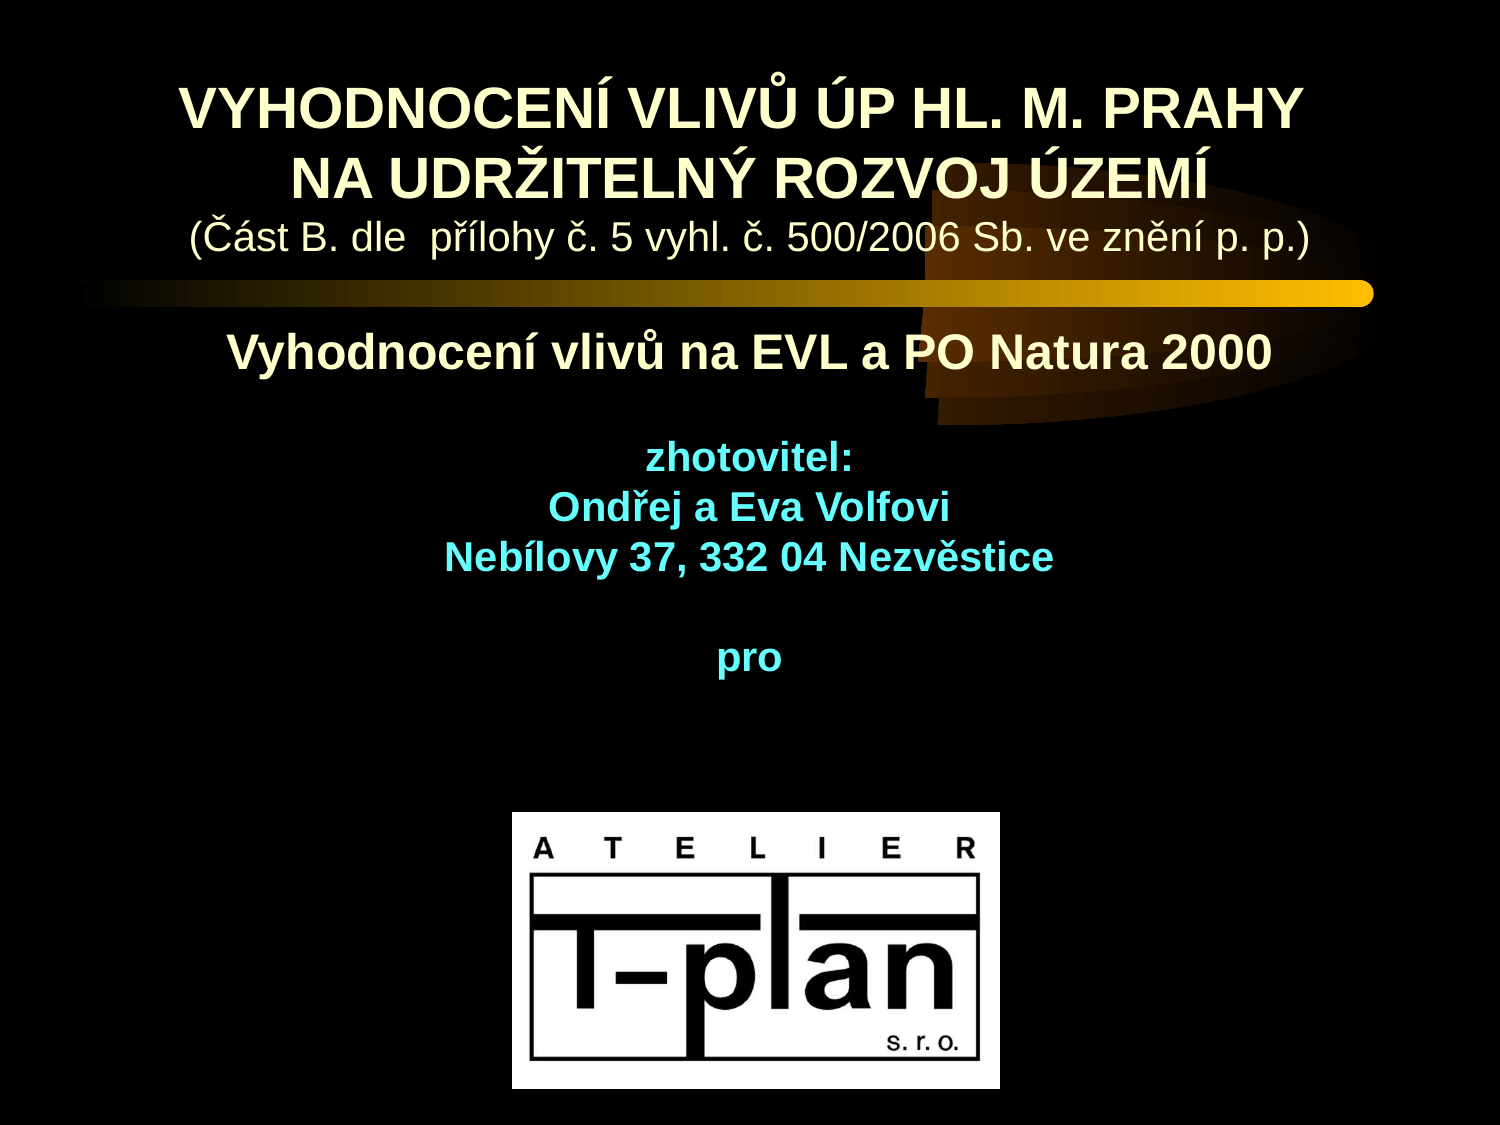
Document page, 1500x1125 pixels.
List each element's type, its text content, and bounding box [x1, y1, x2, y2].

title VYHODNOCENÍ VLIVŮ ÚP HL. M. PRAHY NA UDRŽITELNÝ ROZVOJ ÚZEMÍ (Část B. dle přílohy č. 5 vyhl. č. 500/2006 Sb. ve znění p. p.) Vyhodnocení vlivů na EVL a PO Natura 2000 zhotovitel: Ondřej a Eva Volfovi Nebílovy 37, 332 04 Nezvěstice pro [0, 62, 1500, 738]
picture [512, 812, 1000, 1089]
text_box [37, 699, 1500, 1125]
